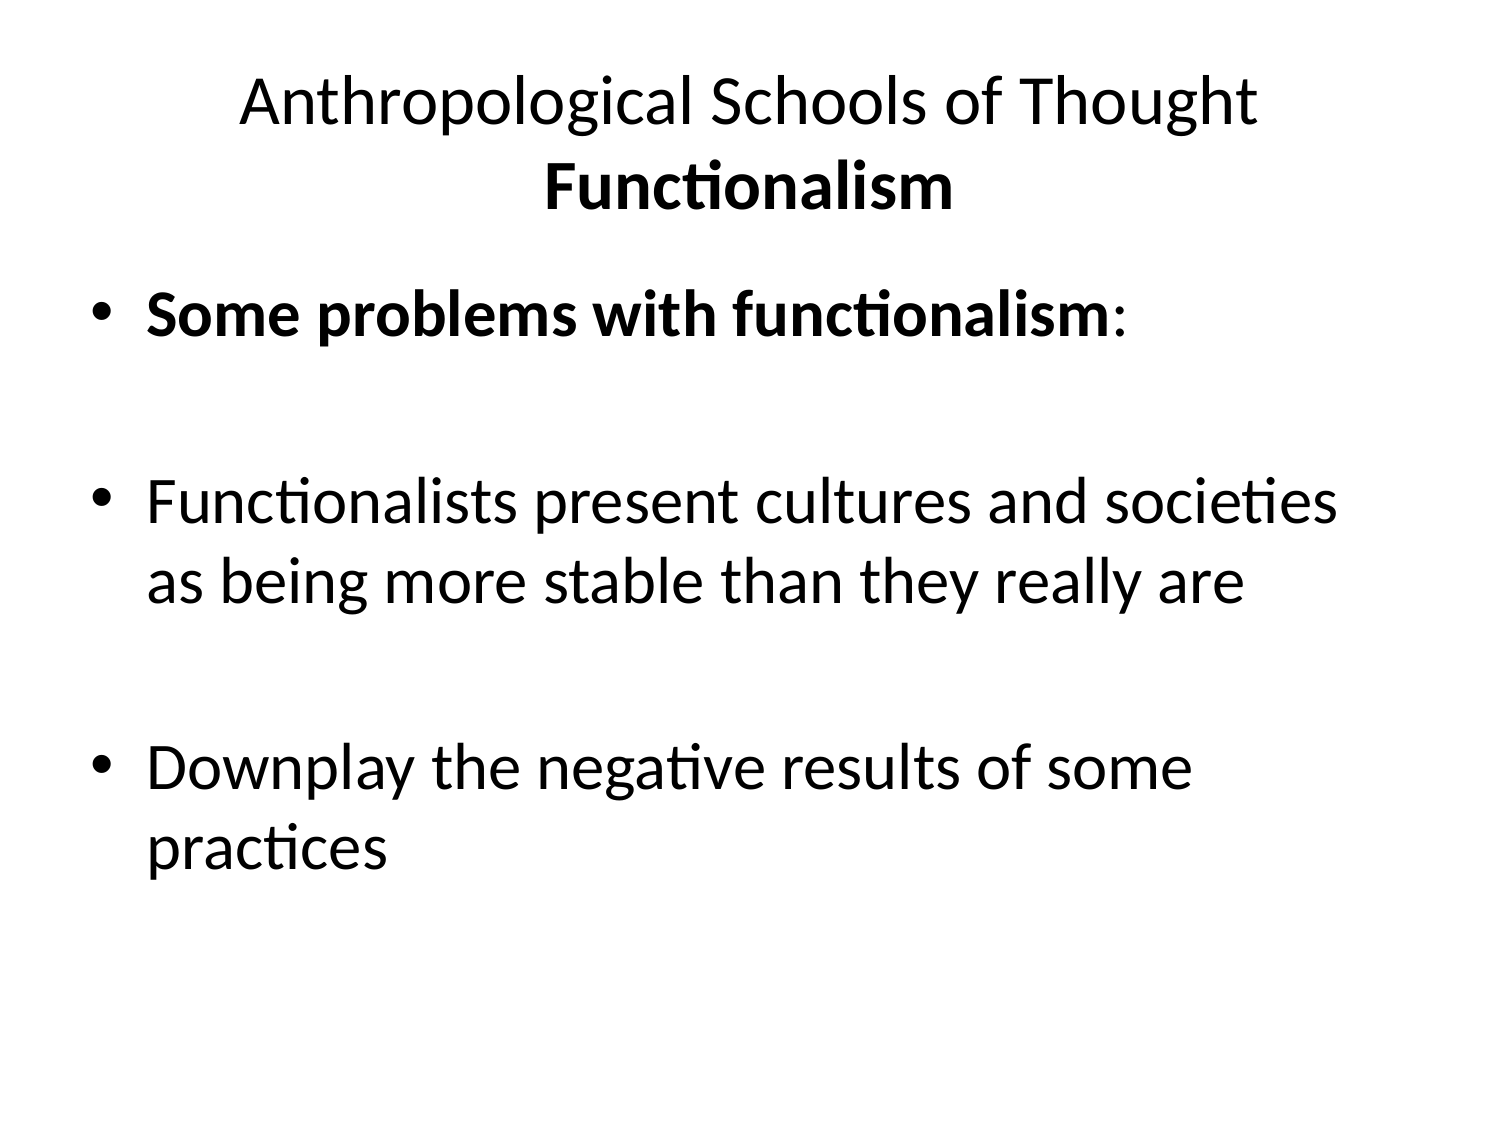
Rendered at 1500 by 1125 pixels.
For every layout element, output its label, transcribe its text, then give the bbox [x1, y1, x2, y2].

title Anthropological Schools of Thought Functionalism [75, 45, 1425, 233]
list Some problems with functionalism: Functionalists present cultures and societies as being more stable than they really are Downplay the negative results of some practices [75, 262, 1425, 1005]
